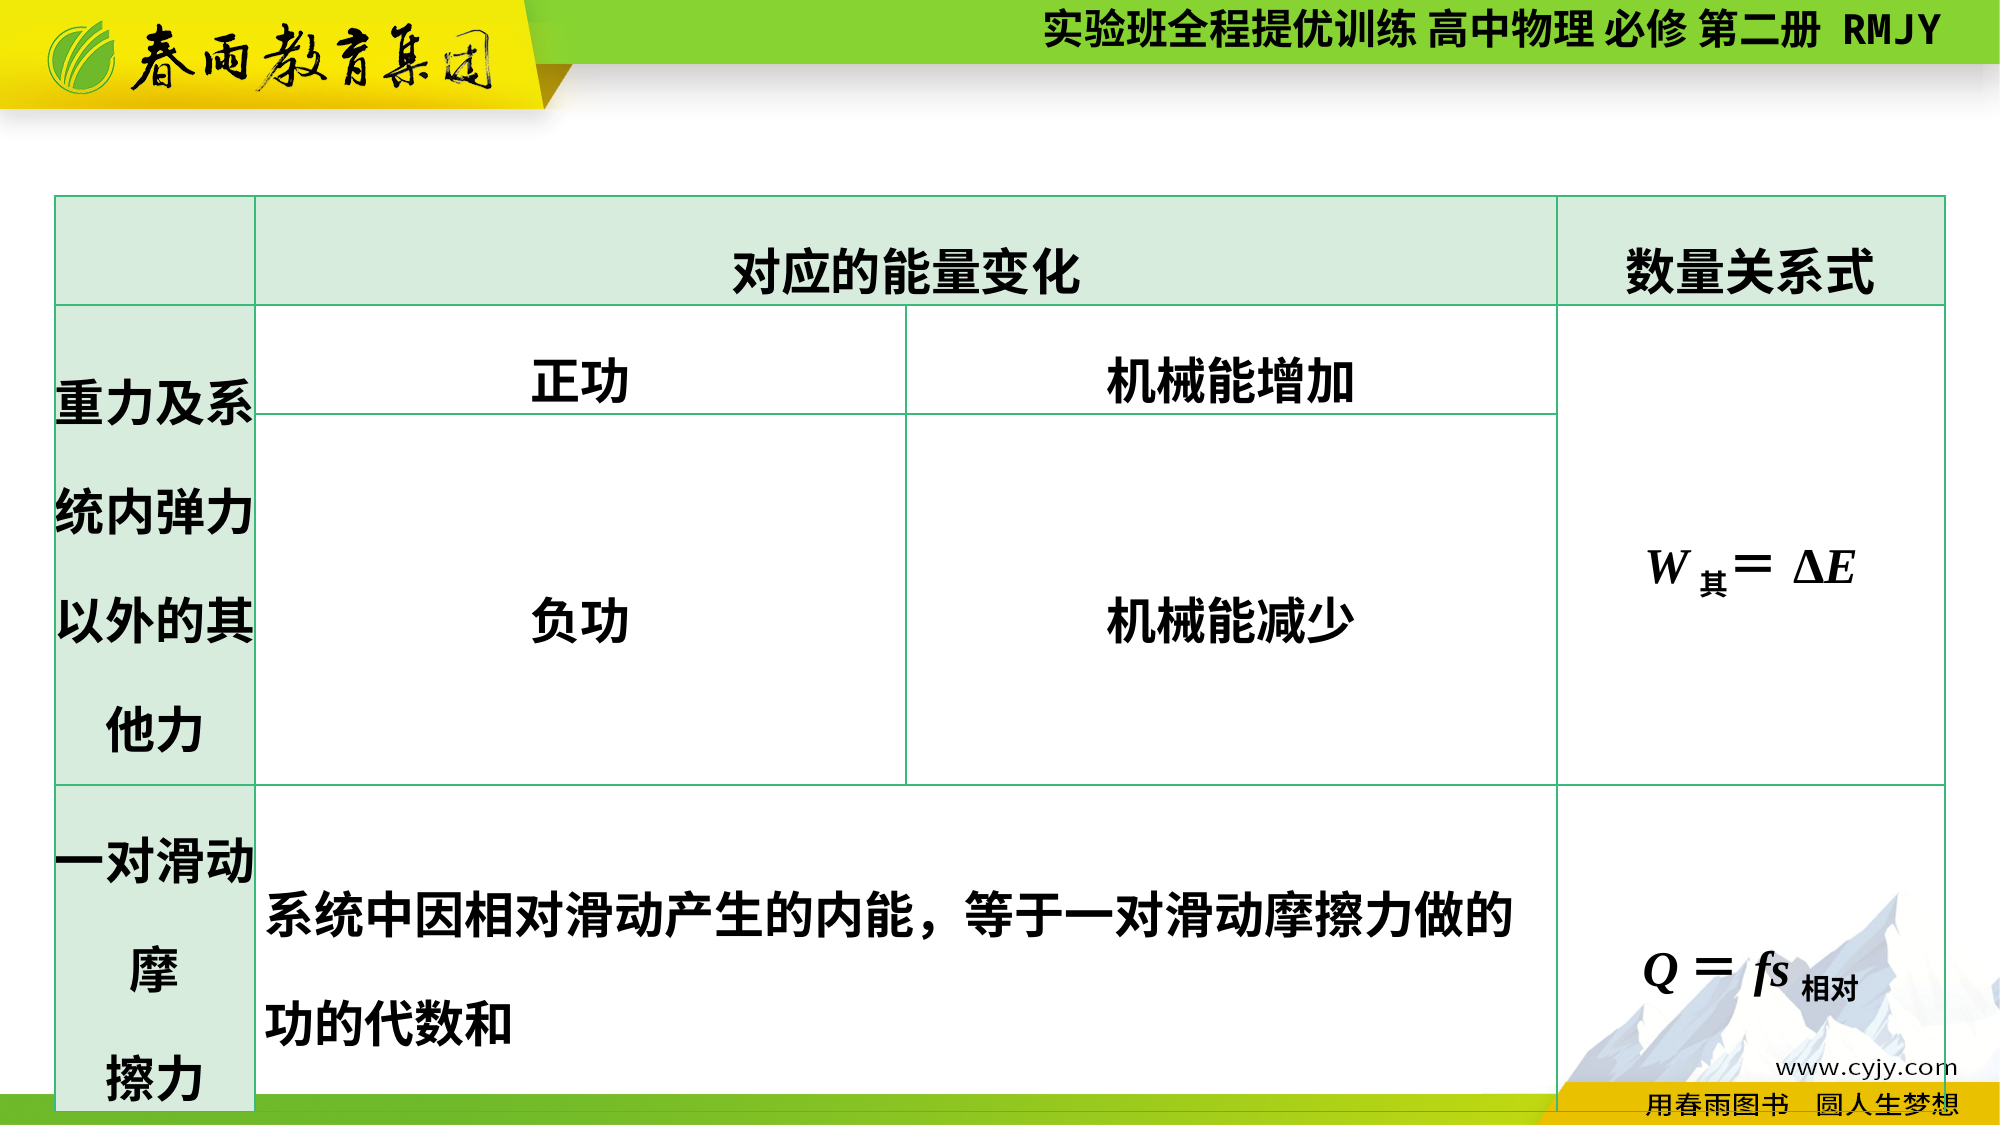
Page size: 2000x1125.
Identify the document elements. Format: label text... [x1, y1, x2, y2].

picture [0, 0, 2000, 1125]
table_cell W其＝ΔE [1558, 306, 1944, 784]
table_cell 负功 [256, 415, 905, 784]
table_cell 机械能增加 [907, 306, 1556, 413]
table_cell 重力及系统内弹力以外的其他力 [56, 306, 254, 784]
table_cell 一对滑动摩 擦力 [56, 786, 254, 1111]
table_cell Q＝fs相对 [1558, 786, 1944, 1111]
table_header 对应的能量变化 [256, 197, 1556, 304]
table_header [56, 197, 254, 304]
table_cell 正功 [256, 306, 905, 413]
table_header 数量关系式 [1558, 197, 1944, 304]
table_cell 系统中因相对滑动产生的内能，等于一对滑动摩擦力做的功的代数和 [256, 786, 1556, 1111]
table_cell 机械能减少 [907, 415, 1556, 784]
